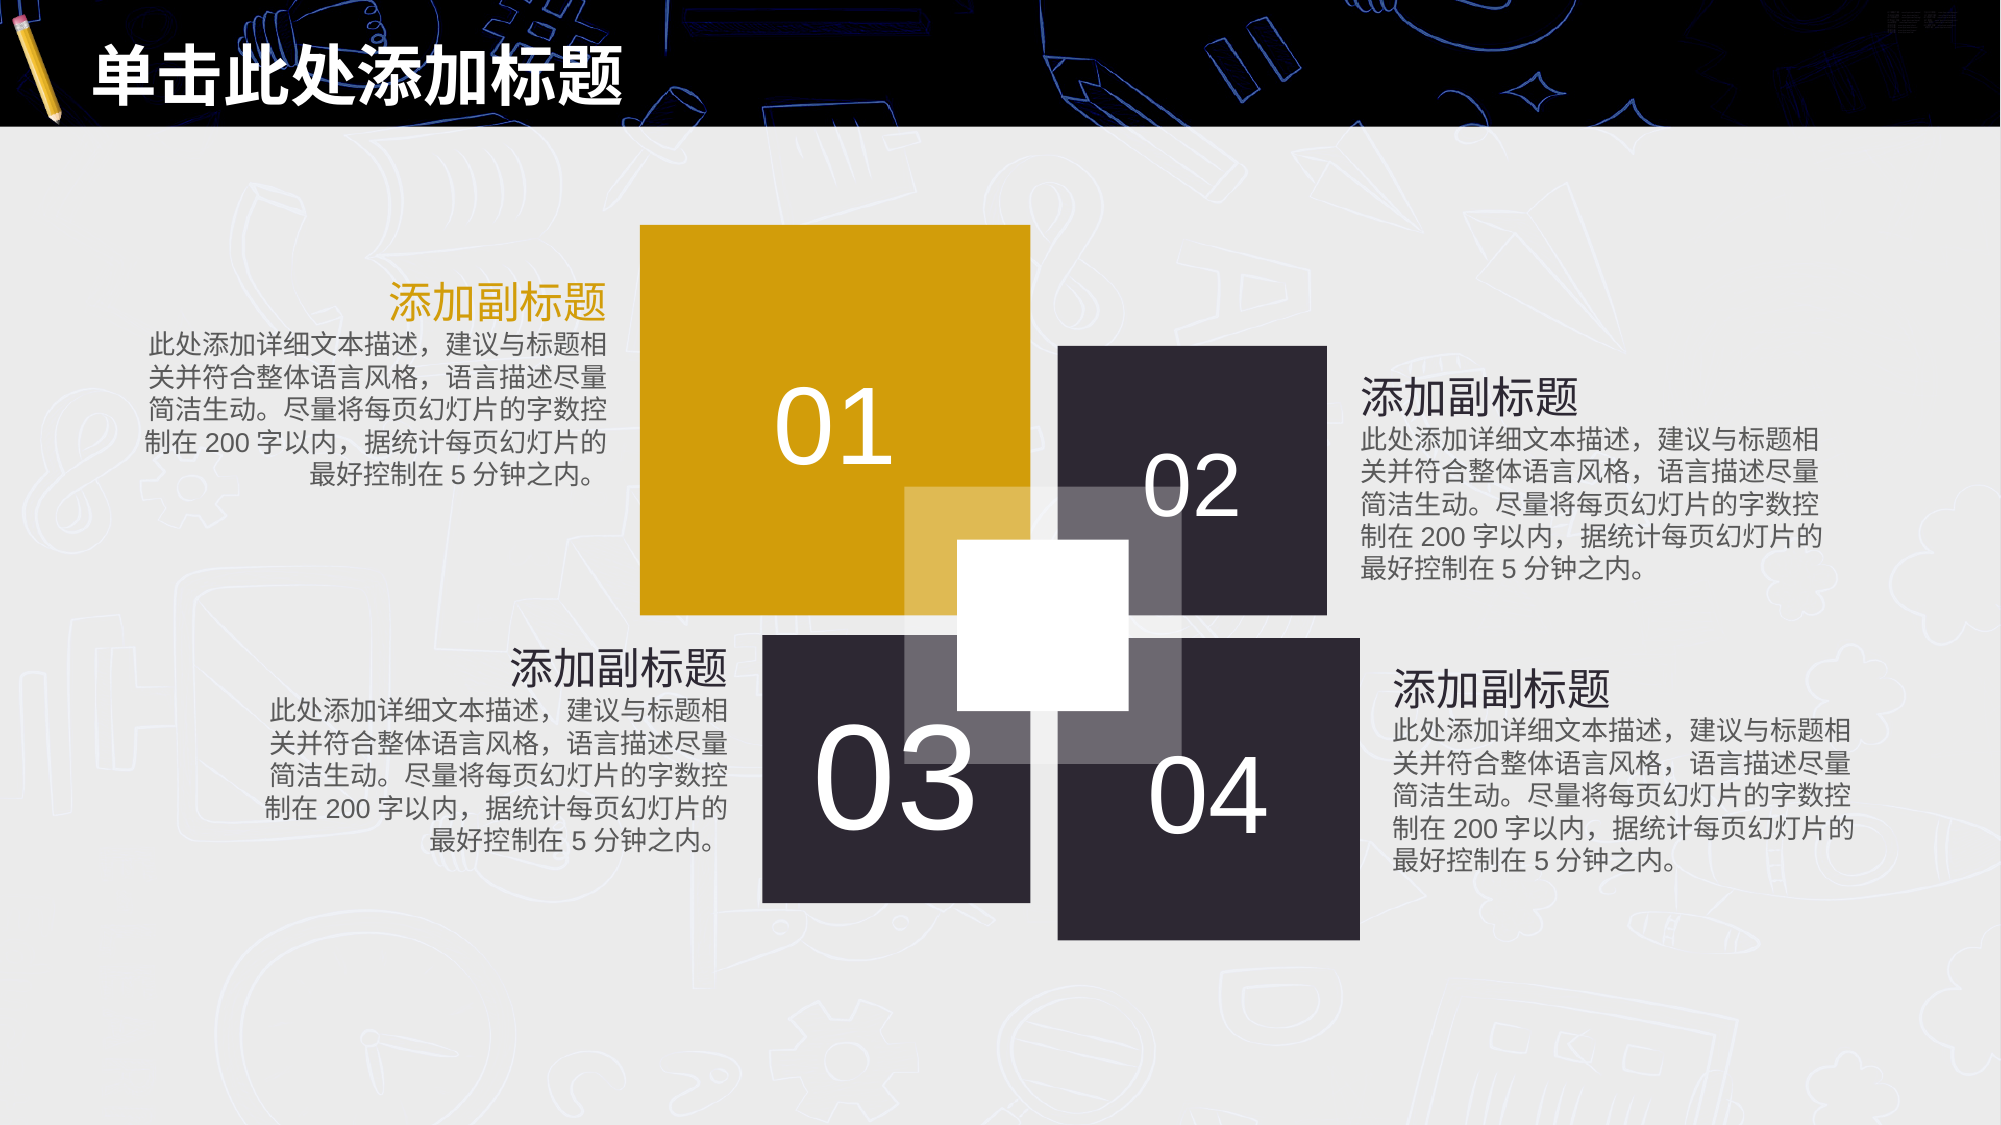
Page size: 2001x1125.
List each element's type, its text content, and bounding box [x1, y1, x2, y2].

text_box 01 [639, 224, 1031, 616]
text_box 添加副标题 此处添加详细文本描述，建议与标题相关并符合整体语言风格，语言描述尽量简洁生动。尽量将每页幻灯片的字数控制在200字以内，据统计每页幻灯片的最好控制在5分钟之内。 [238, 631, 748, 867]
picture [0, 0, 2001, 1125]
text_box 02 [1057, 345, 1328, 616]
text_box 添加副标题 此处添加详细文本描述，建议与标题相关并符合整体语言风格，语言描述尽量简洁生动。尽量将每页幻灯片的字数控制在200字以内，据统计每页幻灯片的最好控制在5分钟之内。 [1372, 651, 1882, 887]
title 单击此处添加标题 [75, 32, 1800, 127]
text_box 04 [1057, 637, 1361, 941]
text_box 添加副标题 此处添加详细文本描述，建议与标题相关并符合整体语言风格，语言描述尽量简洁生动。尽量将每页幻灯片的字数控制在200字以内，据统计每页幻灯片的最好控制在5分钟之内。 [118, 265, 628, 501]
text_box 添加副标题 此处添加详细文本描述，建议与标题相关并符合整体语言风格，语言描述尽量简洁生动。尽量将每页幻灯片的字数控制在200字以内，据统计每页幻灯片的最好控制在5分钟之内。 [1340, 359, 1850, 595]
text_box 03 [761, 634, 1031, 904]
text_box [904, 486, 1182, 764]
